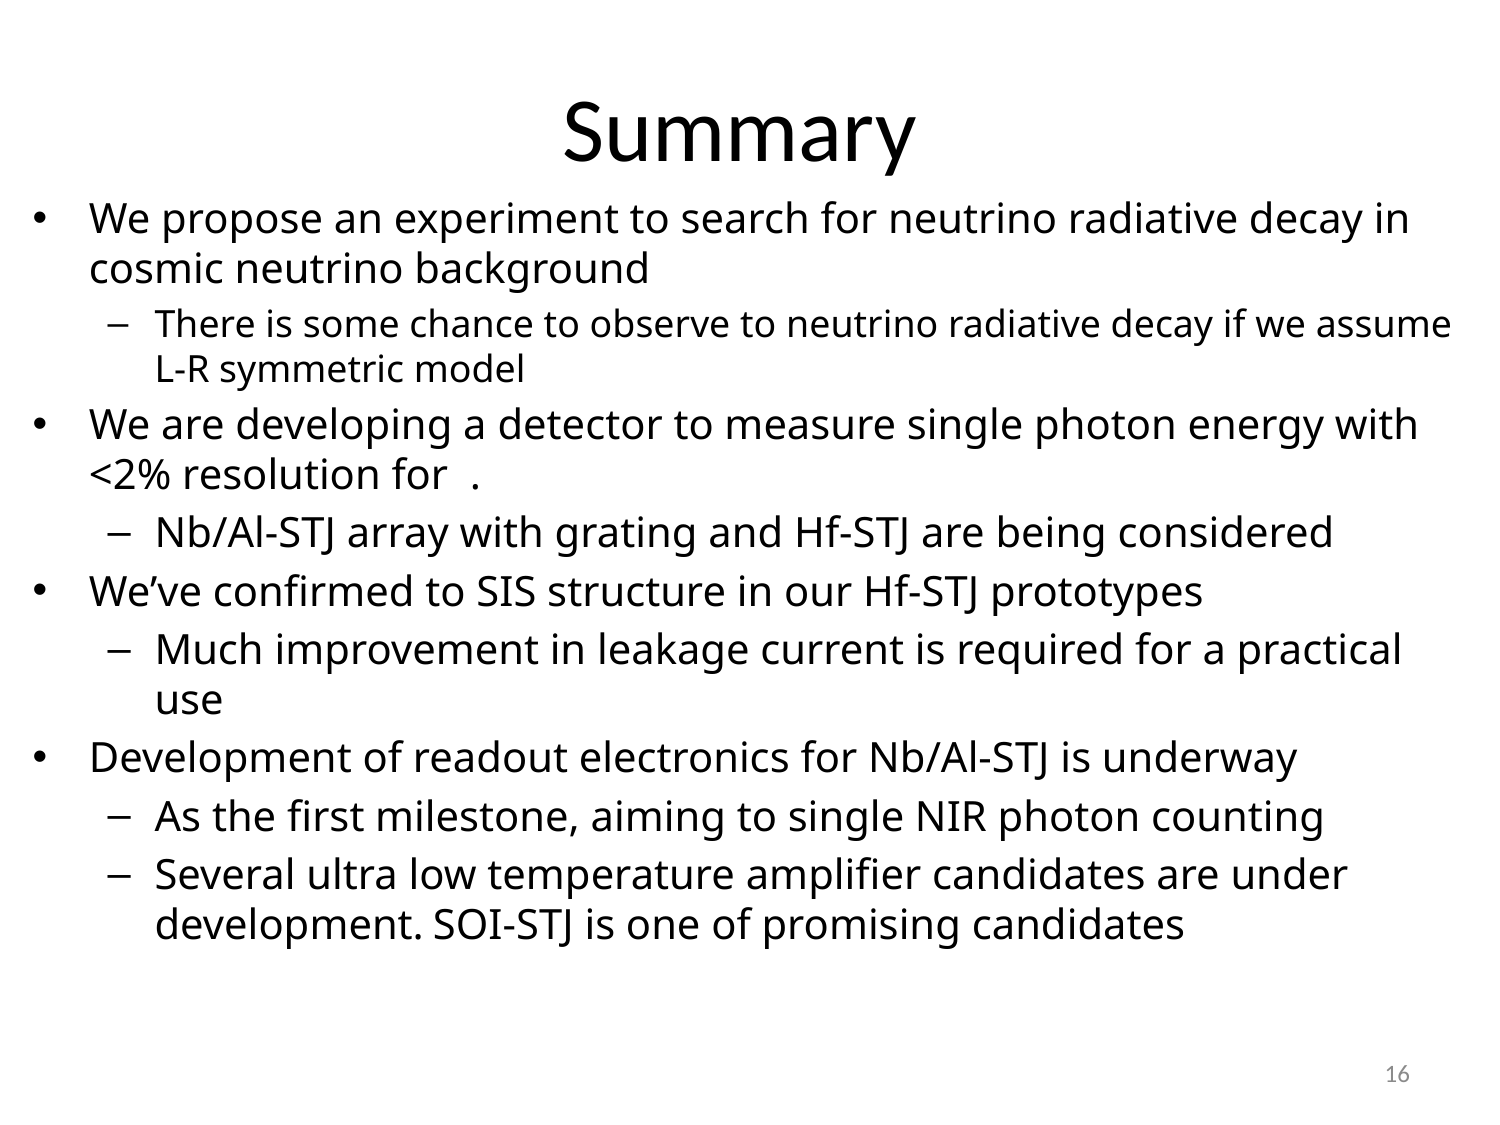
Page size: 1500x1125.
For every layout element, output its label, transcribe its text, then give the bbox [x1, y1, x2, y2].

title Summary [64, 30, 1415, 219]
slide_number 16 [1074, 1042, 1425, 1103]
